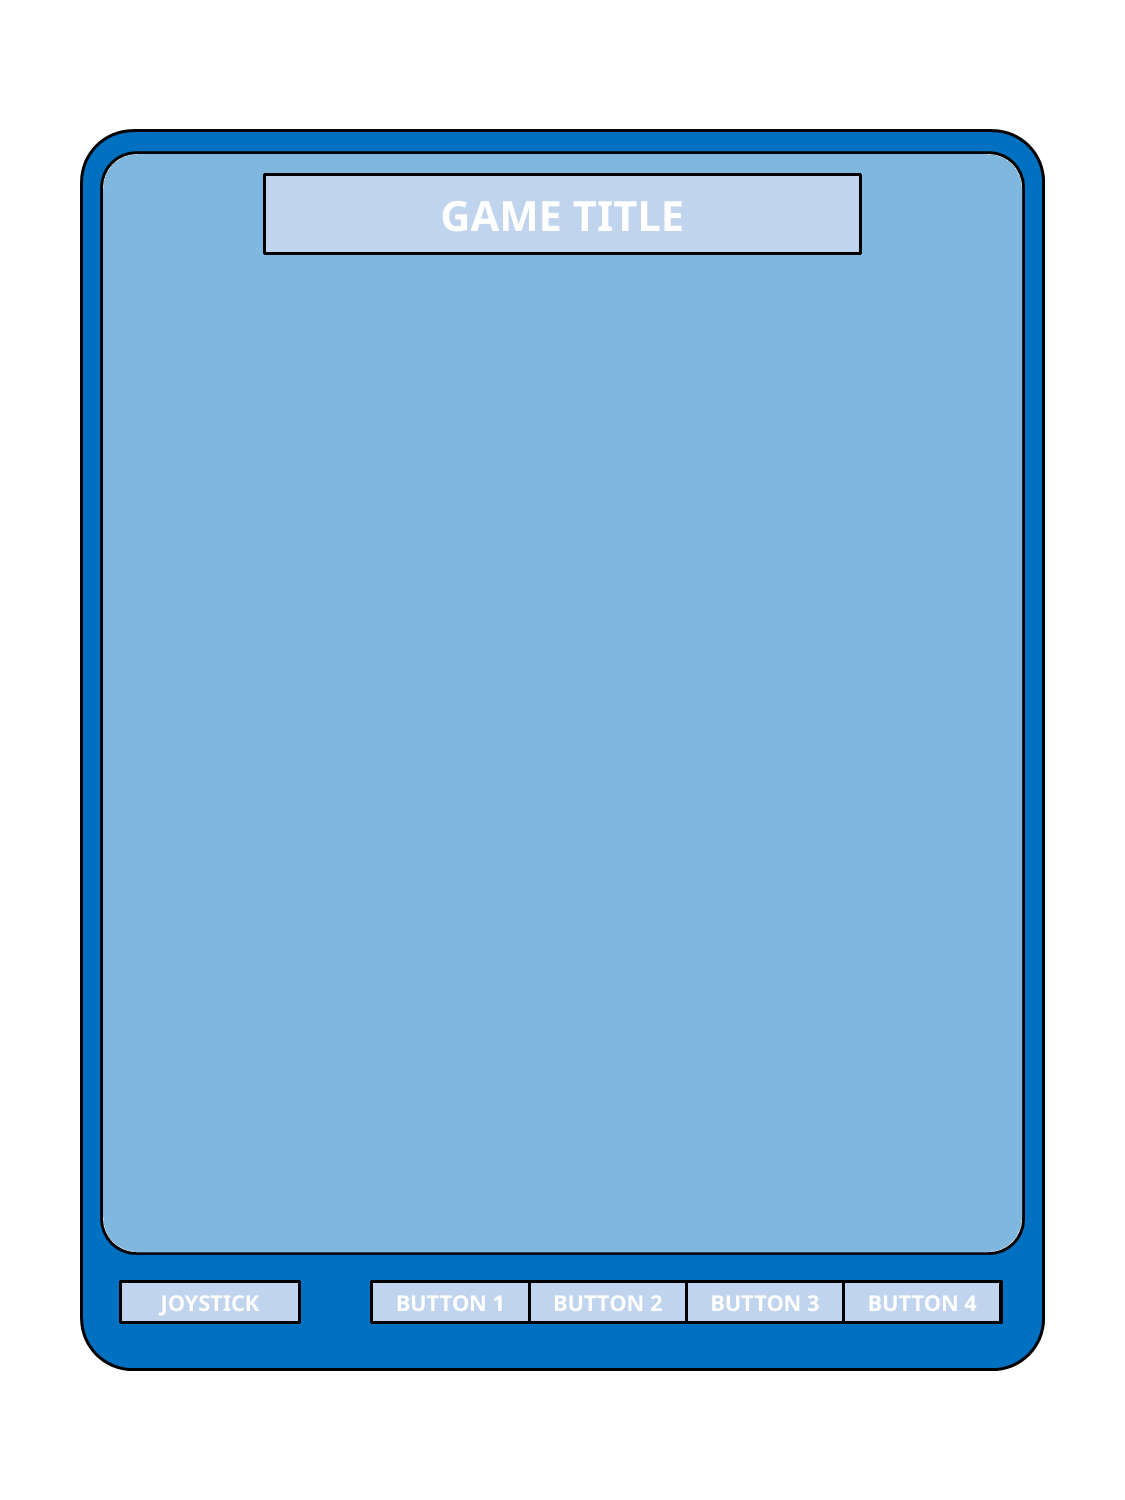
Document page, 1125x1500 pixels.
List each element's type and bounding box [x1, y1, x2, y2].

text_box [80, 129, 1045, 1371]
